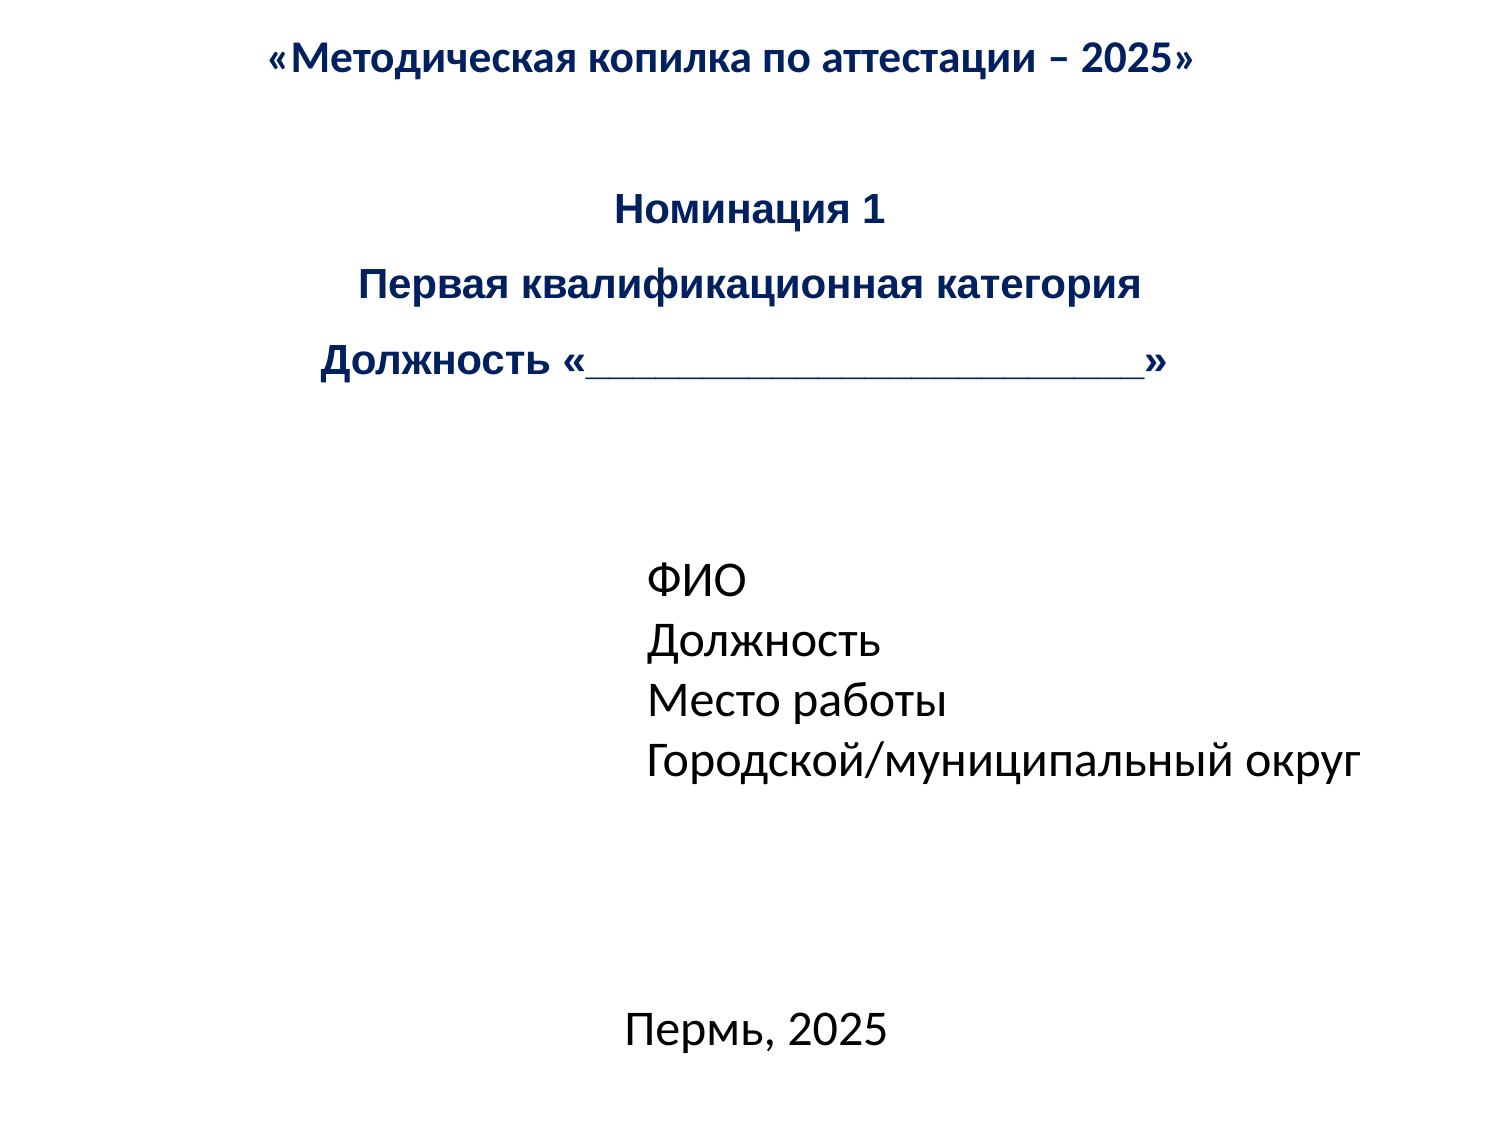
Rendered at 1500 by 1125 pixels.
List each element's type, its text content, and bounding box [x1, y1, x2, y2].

text_box Пермь, 2025 [231, 987, 1282, 1071]
text_box ФИО Должность Место работы Городской/муниципальный округ [631, 538, 1447, 906]
subtitle «Методическая копилка по аттестации – 2025» [206, 19, 1257, 102]
title Номинация 1 Первая квалификационная категория Должность «________________________» [112, 149, 1388, 391]
